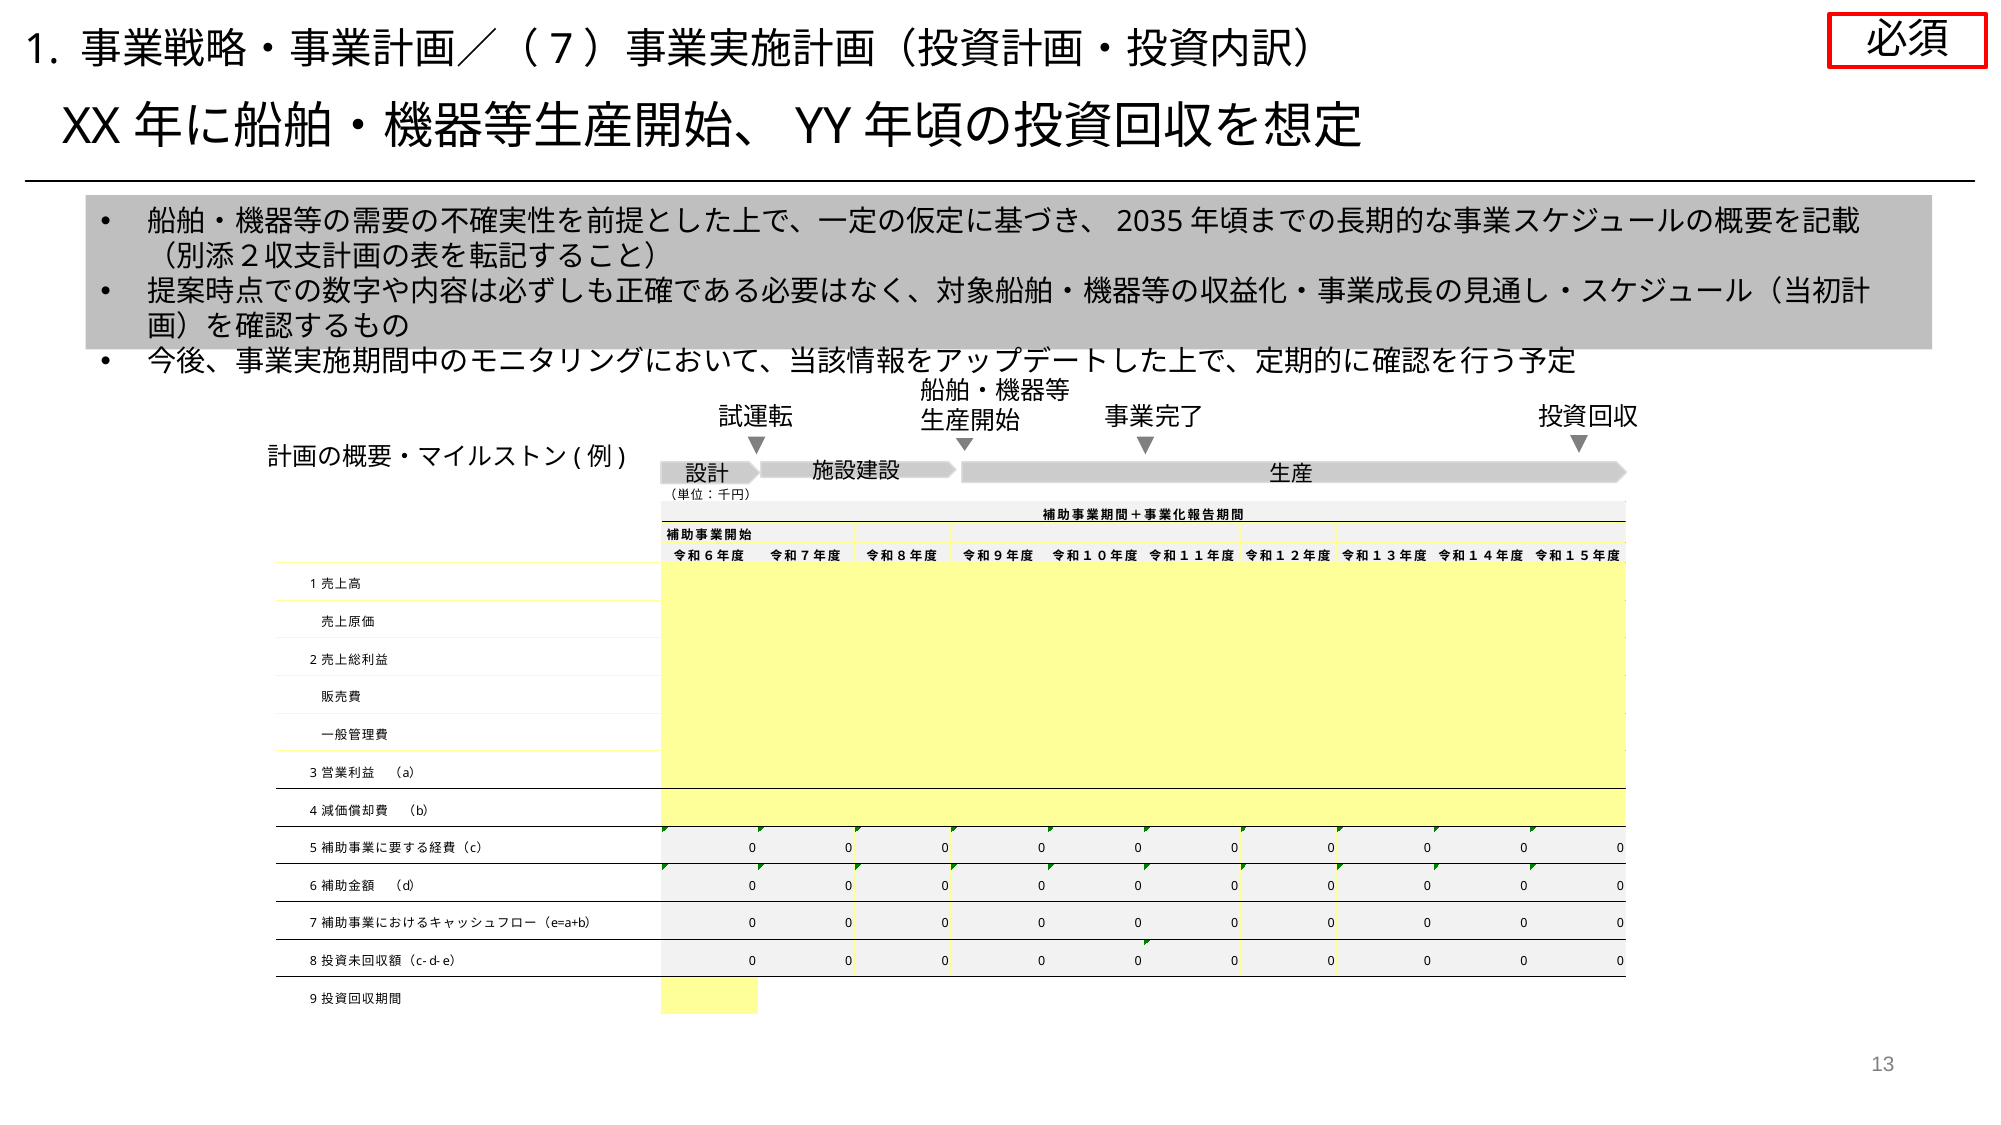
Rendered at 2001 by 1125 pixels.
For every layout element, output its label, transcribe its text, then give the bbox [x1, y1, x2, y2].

text_box 事業完了 [1089, 365, 1203, 439]
text_box 試運転 [677, 393, 836, 439]
text_box 1. 事業戦略・事業計画／（7）事業実施計画（投資計画・投資内訳） [24, 28, 1818, 74]
text_box 設計 [660, 460, 760, 480]
text_box 必須 [1829, 13, 1986, 68]
picture [275, 480, 1627, 1016]
text_box [746, 435, 767, 456]
text_box XX年に船舶・機器等生産開始、YY年頃の投資回収を想定 [62, 100, 1908, 155]
text_box 計画の概要・マイルストン(例) [275, 405, 641, 479]
text_box 生産 [961, 460, 1628, 480]
text_box 投資回収 [1522, 365, 1636, 439]
text_box [1569, 434, 1589, 454]
text_box 施設建設 [760, 460, 957, 479]
text_box [955, 437, 975, 452]
text_box 船舶・機器等の需要の不確実性を前提とした上で、一定の仮定に基づき、2035年頃までの長期的な事業スケジュールの概要を記載（別添２収支計画の表を転記すること） 提案時点での数字や内容は必ずしも正確である必要はなく、対象船舶・機器等の収益化・事業成長の見通し・スケジュール（当初計画）を確認するもの 今後、事業実施期間中のモニタリングにおいて、当該情報をアップデートした上で、定期的に確認を行う予定 [85, 194, 1933, 350]
text_box 船舶・機器等 生産開始 [905, 368, 1018, 443]
text_box [1135, 435, 1156, 456]
